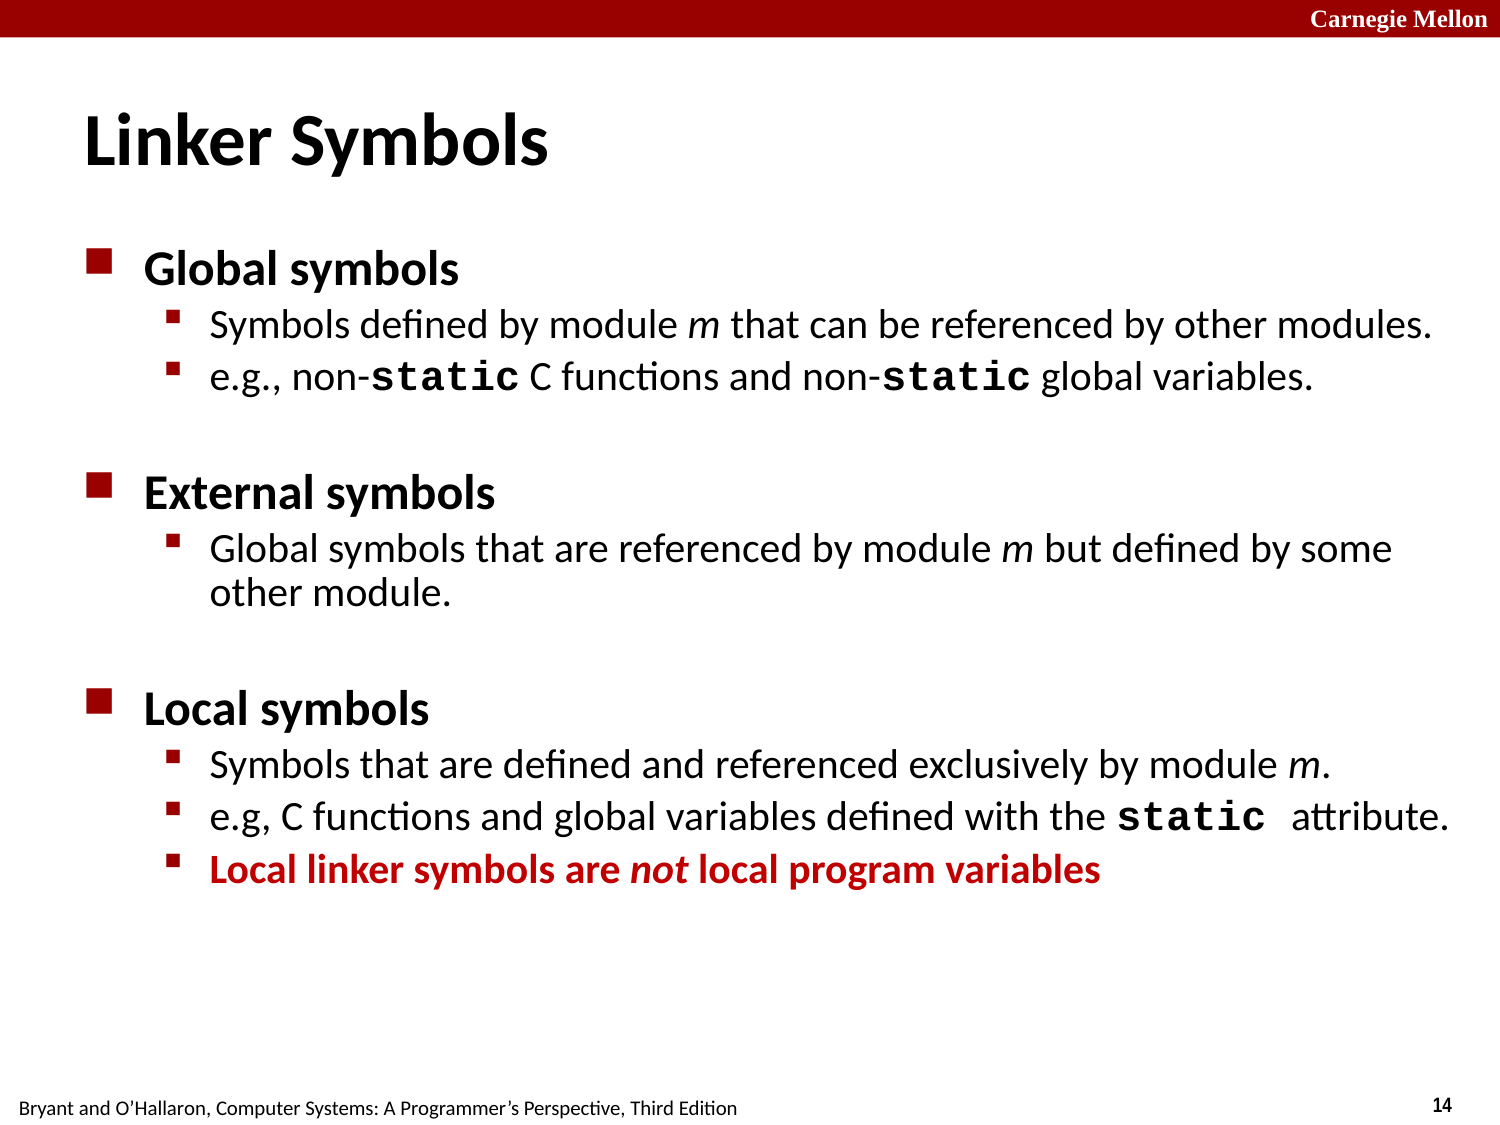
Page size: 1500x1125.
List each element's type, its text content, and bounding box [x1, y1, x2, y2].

title Linker Symbols [68, 71, 1500, 201]
list Global symbols Symbols defined by module m that can be referenced by other modules. e.g., non-static C functions and non-static global variables. External symbols Global symbols that are referenced by module m but defined by some other module. Local symbols Symbols that are defined and referenced exclusively by module m. e.g, C functions and global variables defined with the static attribute. Local linker symbols are not local program variables [72, 237, 1476, 988]
